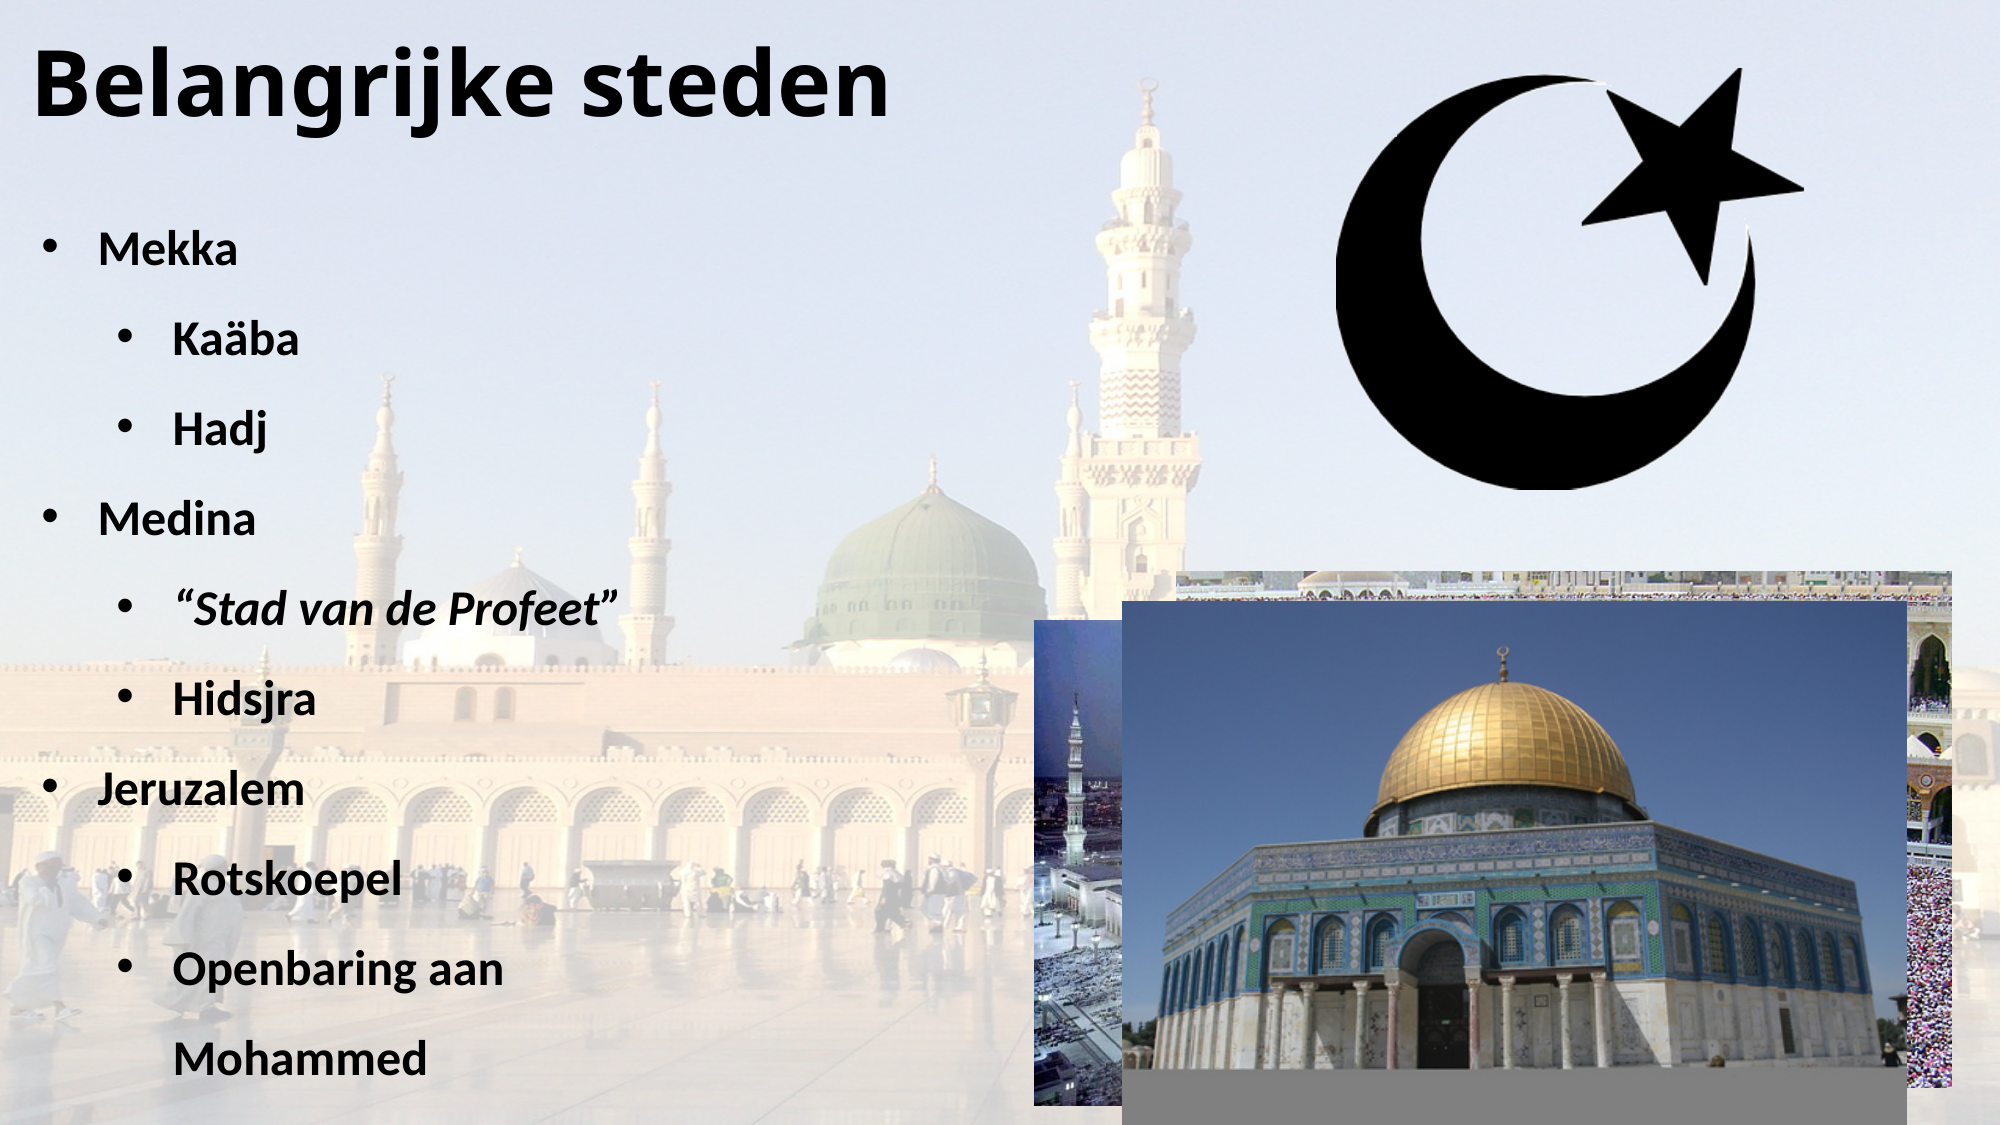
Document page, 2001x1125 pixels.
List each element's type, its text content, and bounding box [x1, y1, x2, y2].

picture [1336, 68, 1804, 490]
picture [1034, 571, 1952, 1125]
title Belangrijke steden [15, 24, 1741, 150]
text_box Mekka Kaäba Hadj Medina “Stad van de Profeet” Hidsjra Jeruzalem Rotskoepel Openbaring aan Mohammed [26, 178, 785, 1093]
